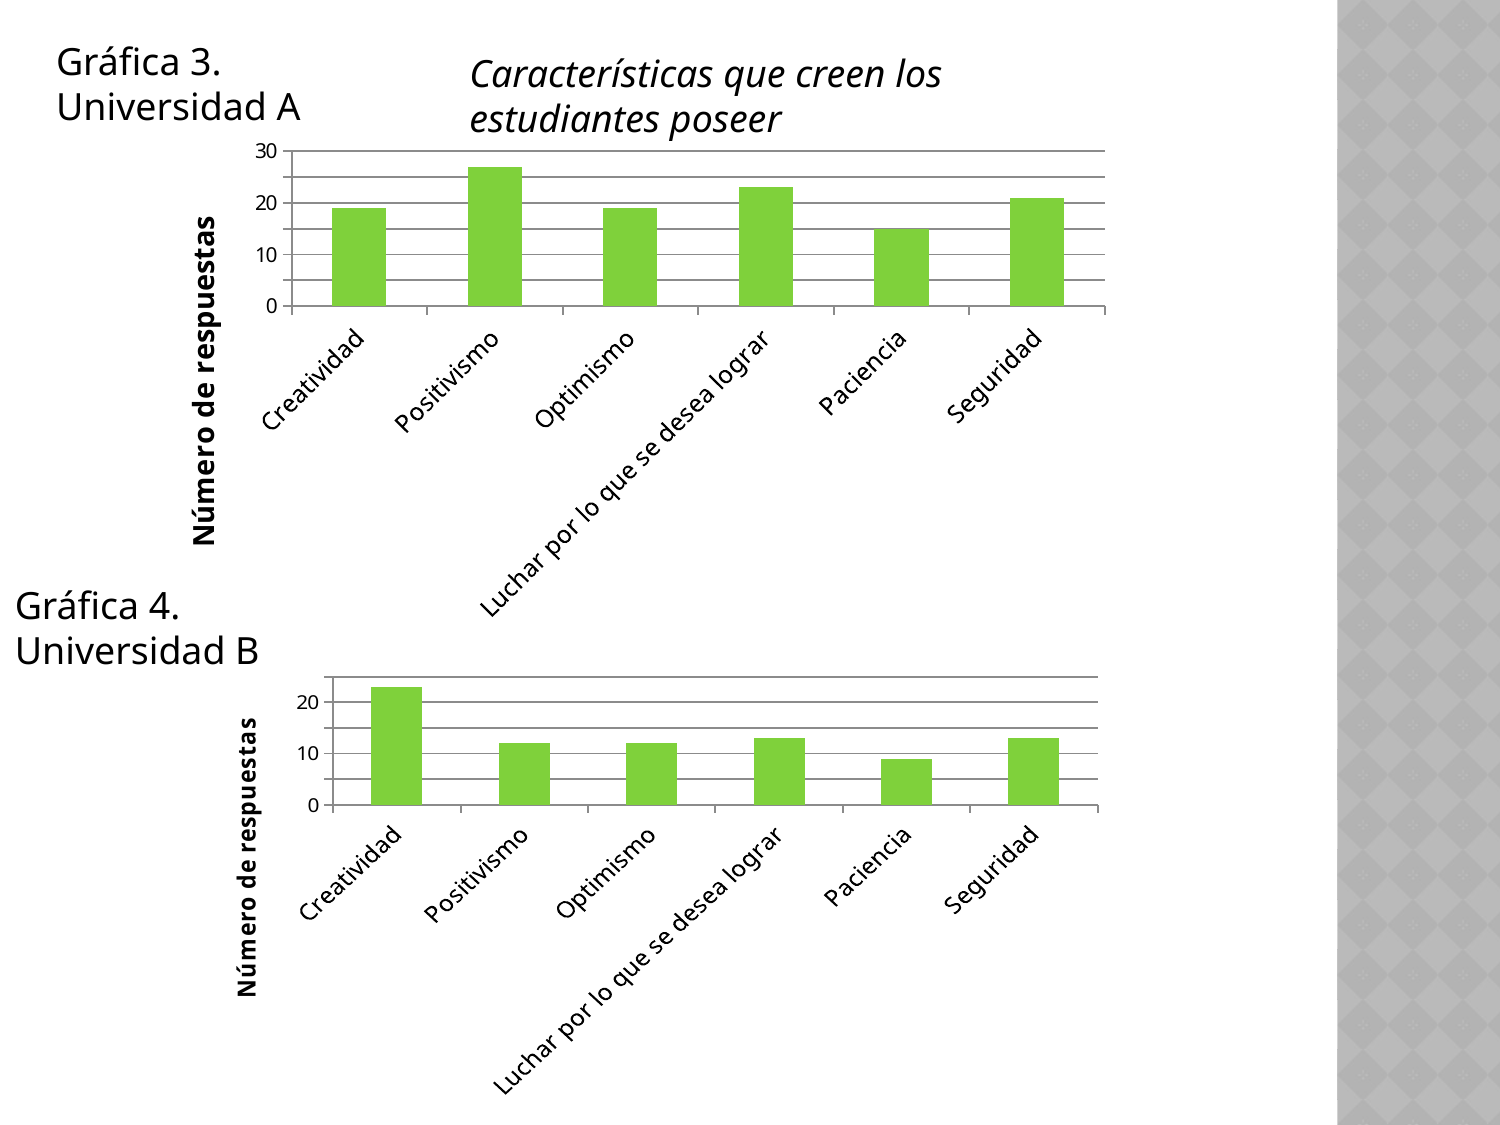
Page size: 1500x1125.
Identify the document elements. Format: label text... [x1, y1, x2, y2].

text_box Gráfica 4. Universidad B [0, 574, 331, 679]
chart [147, 136, 1125, 627]
text_box Características que creen los estudiantes poseer [454, 42, 1034, 134]
text_box Gráfica 3. Universidad A [41, 30, 372, 136]
chart [194, 668, 1117, 1102]
